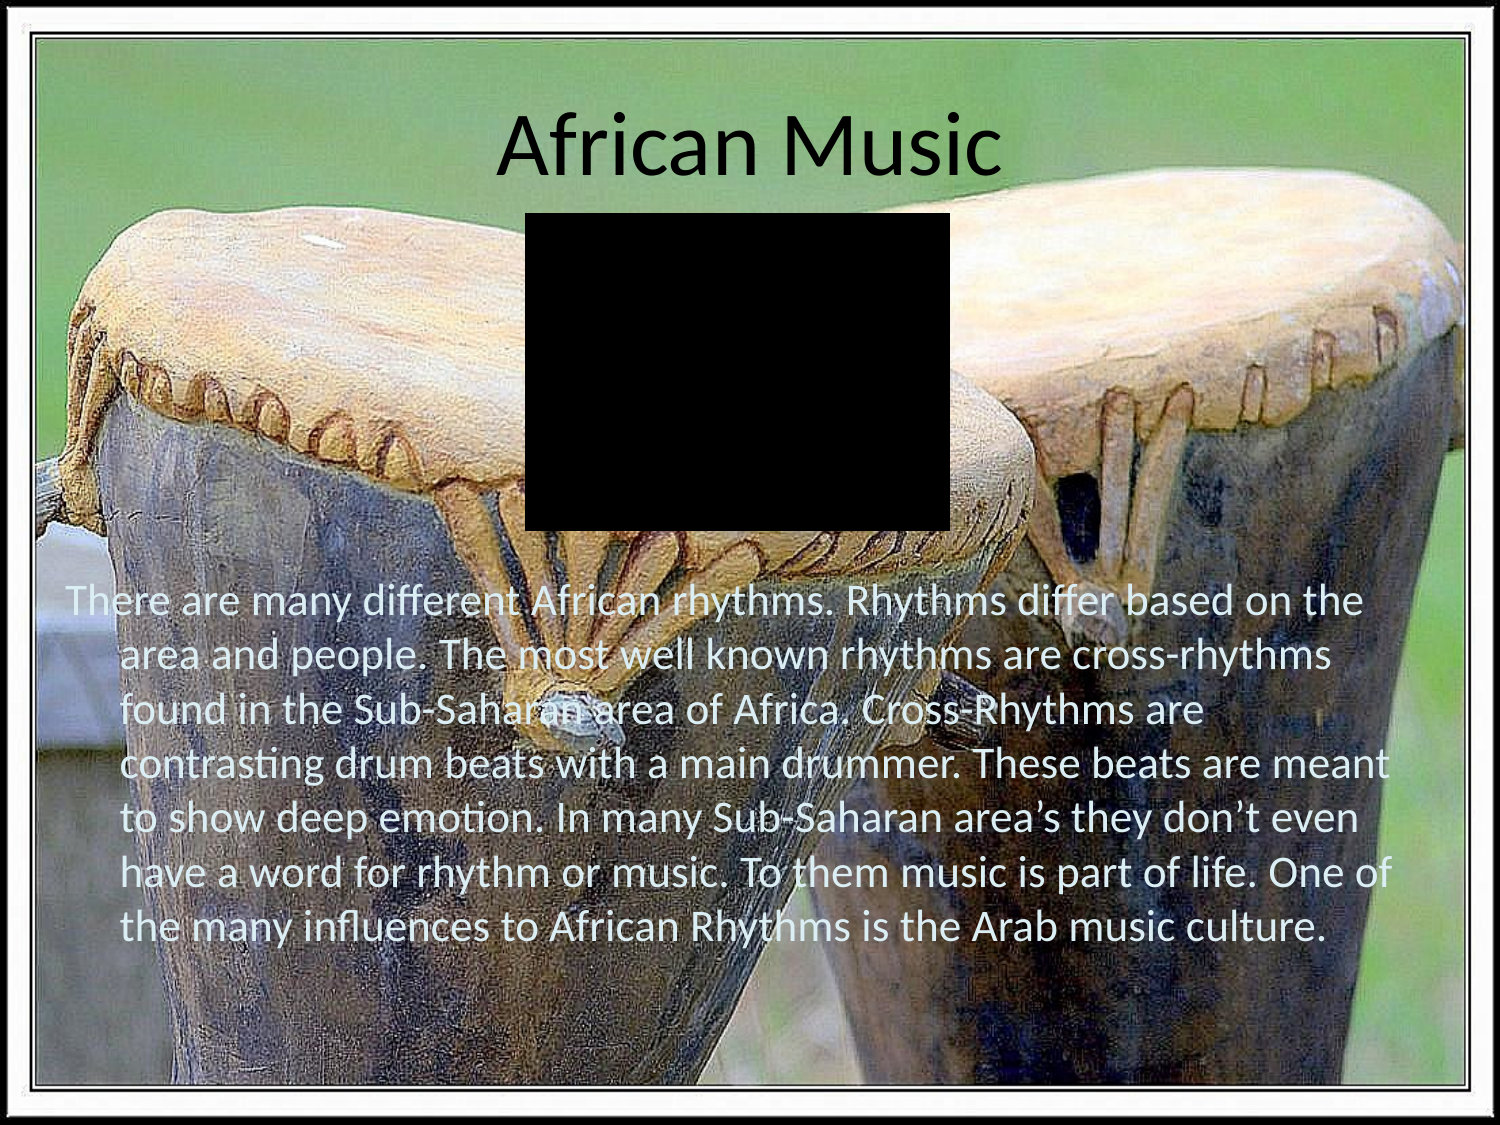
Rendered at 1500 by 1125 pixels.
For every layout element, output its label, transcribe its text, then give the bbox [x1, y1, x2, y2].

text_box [524, 212, 951, 532]
picture [0, 0, 1500, 1125]
title African Music [75, 45, 1425, 233]
list There are many different African rhythms. Rhythms differ based on the area and people. The most well known rhythms are cross-rhythms found in the Sub-Saharan area of Africa. Cross-Rhythms are contrasting drum beats with a main drummer. These beats are meant to show deep emotion. In many Sub-Saharan area’s they don’t even have a word for rhythm or music. To them music is part of life. One of the many influences to African Rhythms is the Arab music culture. [50, 562, 1413, 1013]
